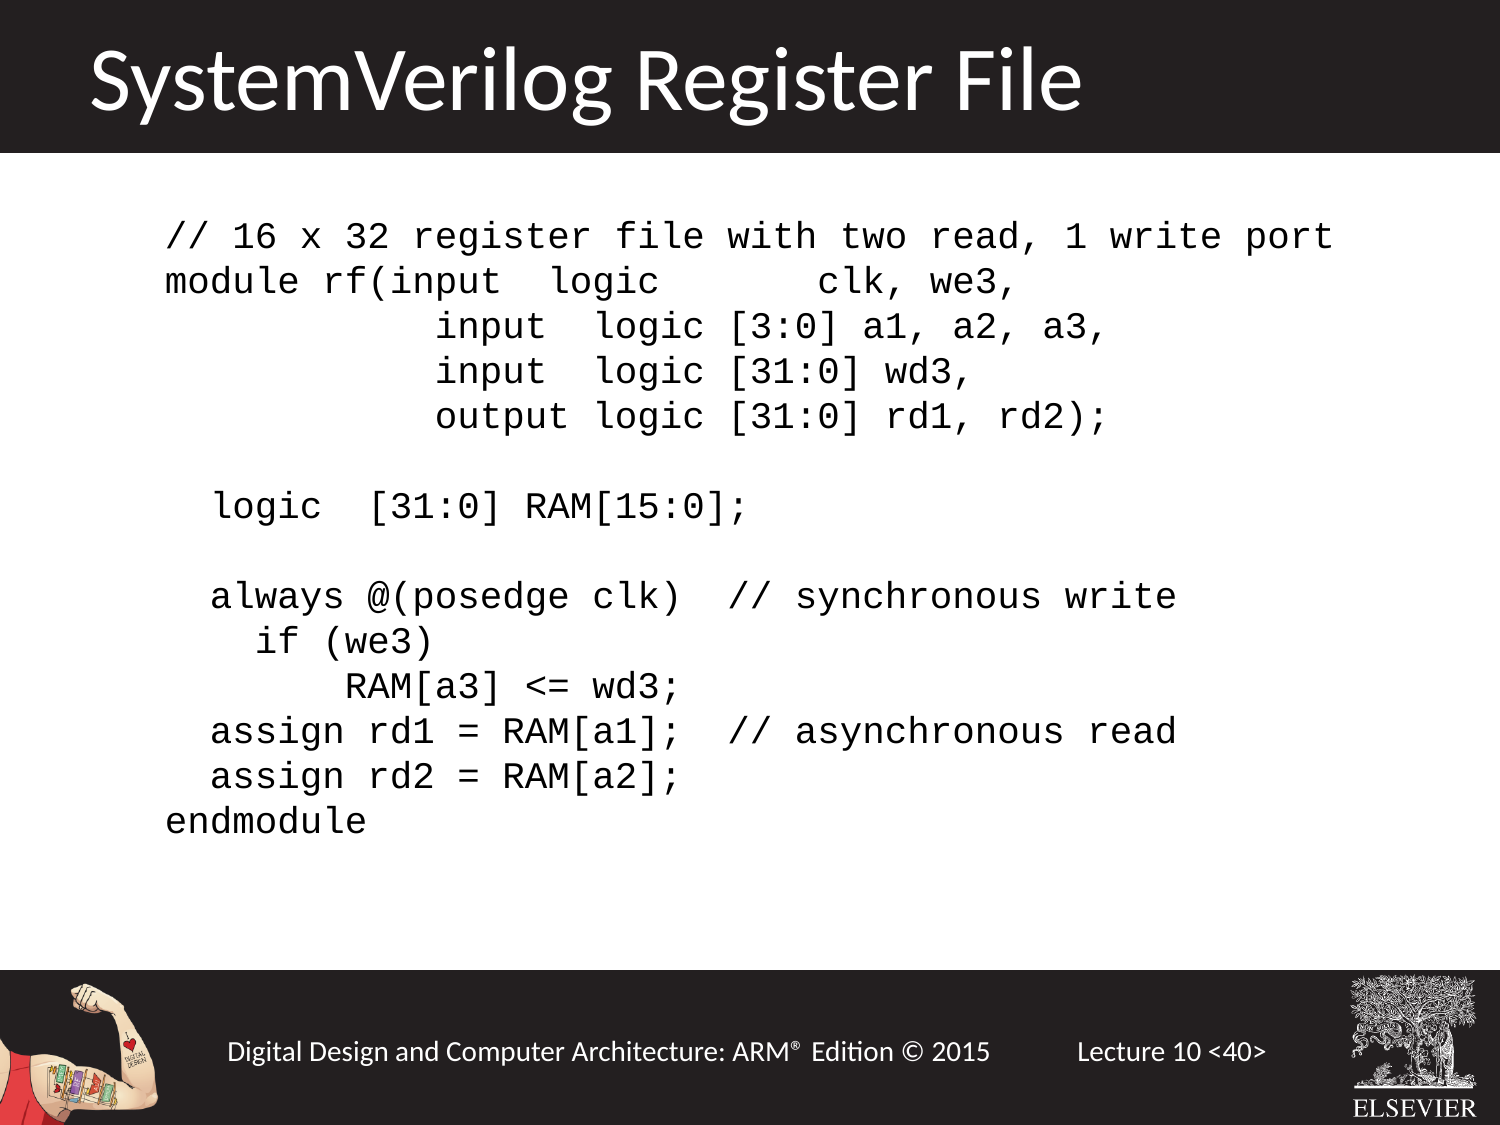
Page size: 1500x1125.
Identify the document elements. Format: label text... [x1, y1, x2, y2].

text_box SystemVerilog Register File [75, 11, 1375, 136]
picture [1350, 974, 1477, 1117]
picture [0, 979, 163, 1125]
text_box // 16 x 32 register file with two read, 1 write port module rf(input logic clk, we3, input logic [3:0] a1, a2, a3, input logic [31:0] wd3, output logic [31:0] rd1, rd2); logic [31:0] RAM[15:0]; always @(posedge clk) // synchronous write if (we3) RAM[a3] <= wd3; assign rd1 = RAM[a1]; // asynchronous read assign rd2 = RAM[a2]; endmodule [149, 204, 1438, 849]
text_box [112, 200, 1438, 1050]
